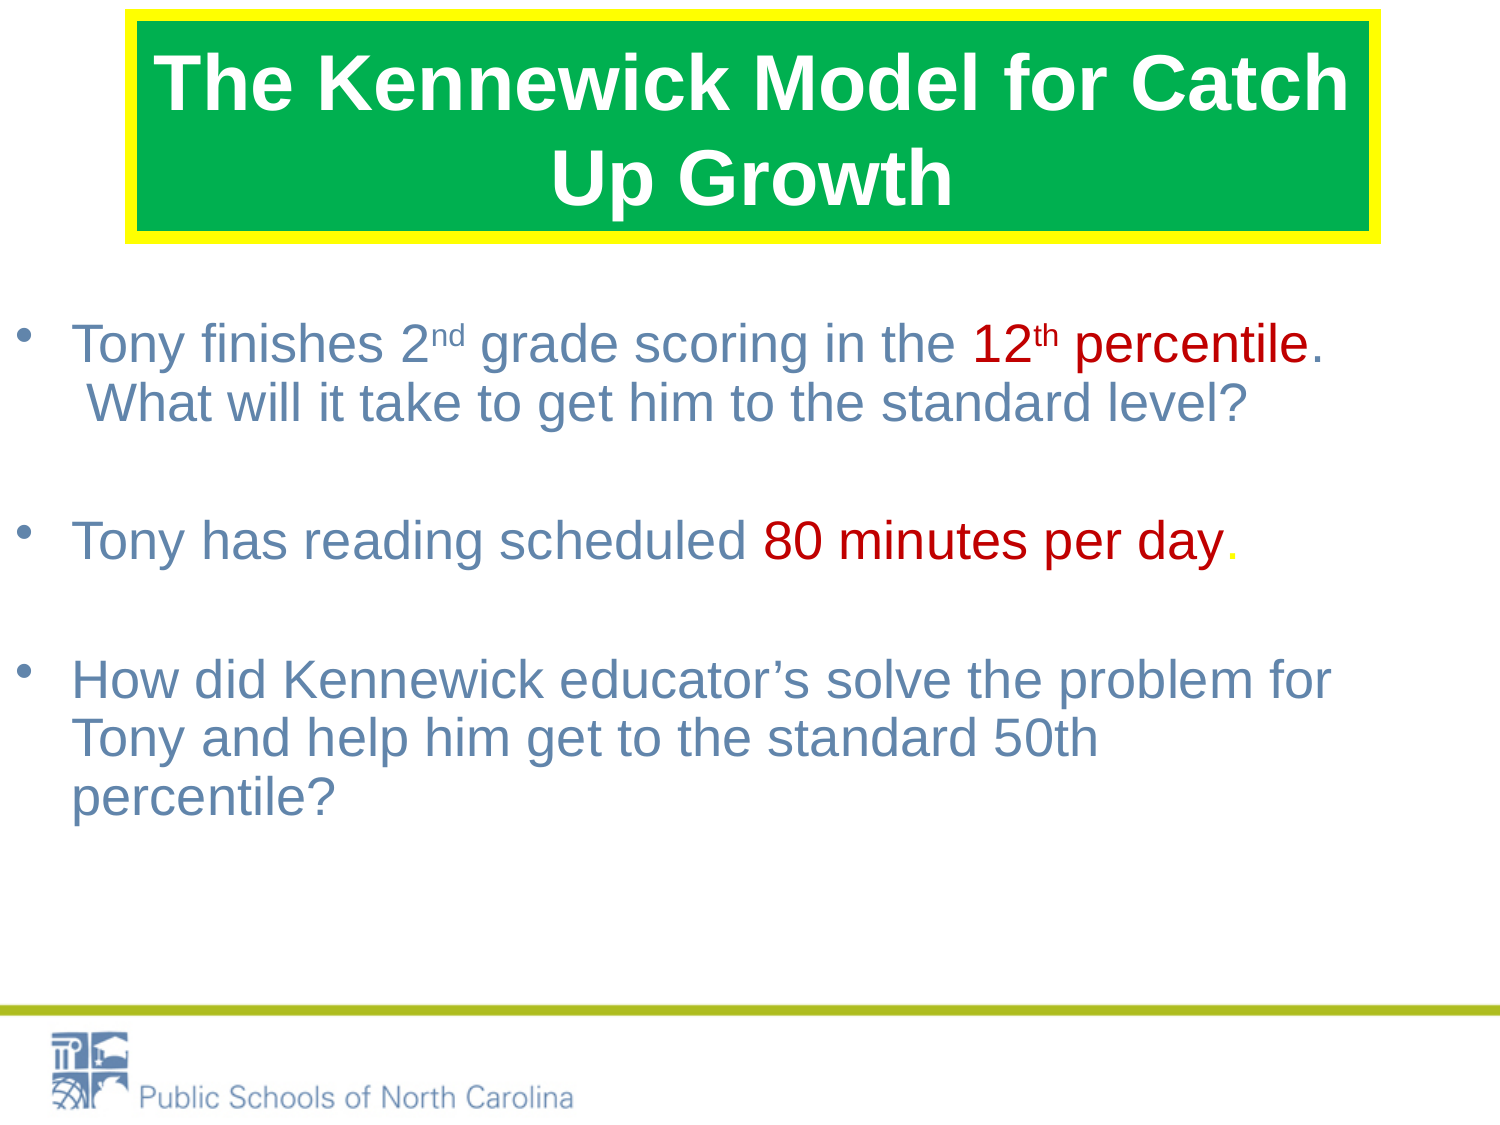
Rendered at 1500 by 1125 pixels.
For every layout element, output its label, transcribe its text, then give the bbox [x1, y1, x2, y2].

list Tony finishes 2nd grade scoring in the 12th percentile. What will it take to get him to the standard level? Tony has reading scheduled 80 minutes per day. How did Kennewick educator’s solve the problem for Tony and help him get to the standard 50th percentile? [0, 237, 1351, 981]
title The Kennewick Model for Catch Up Growth [130, 14, 1376, 238]
picture [0, 1, 1500, 1124]
